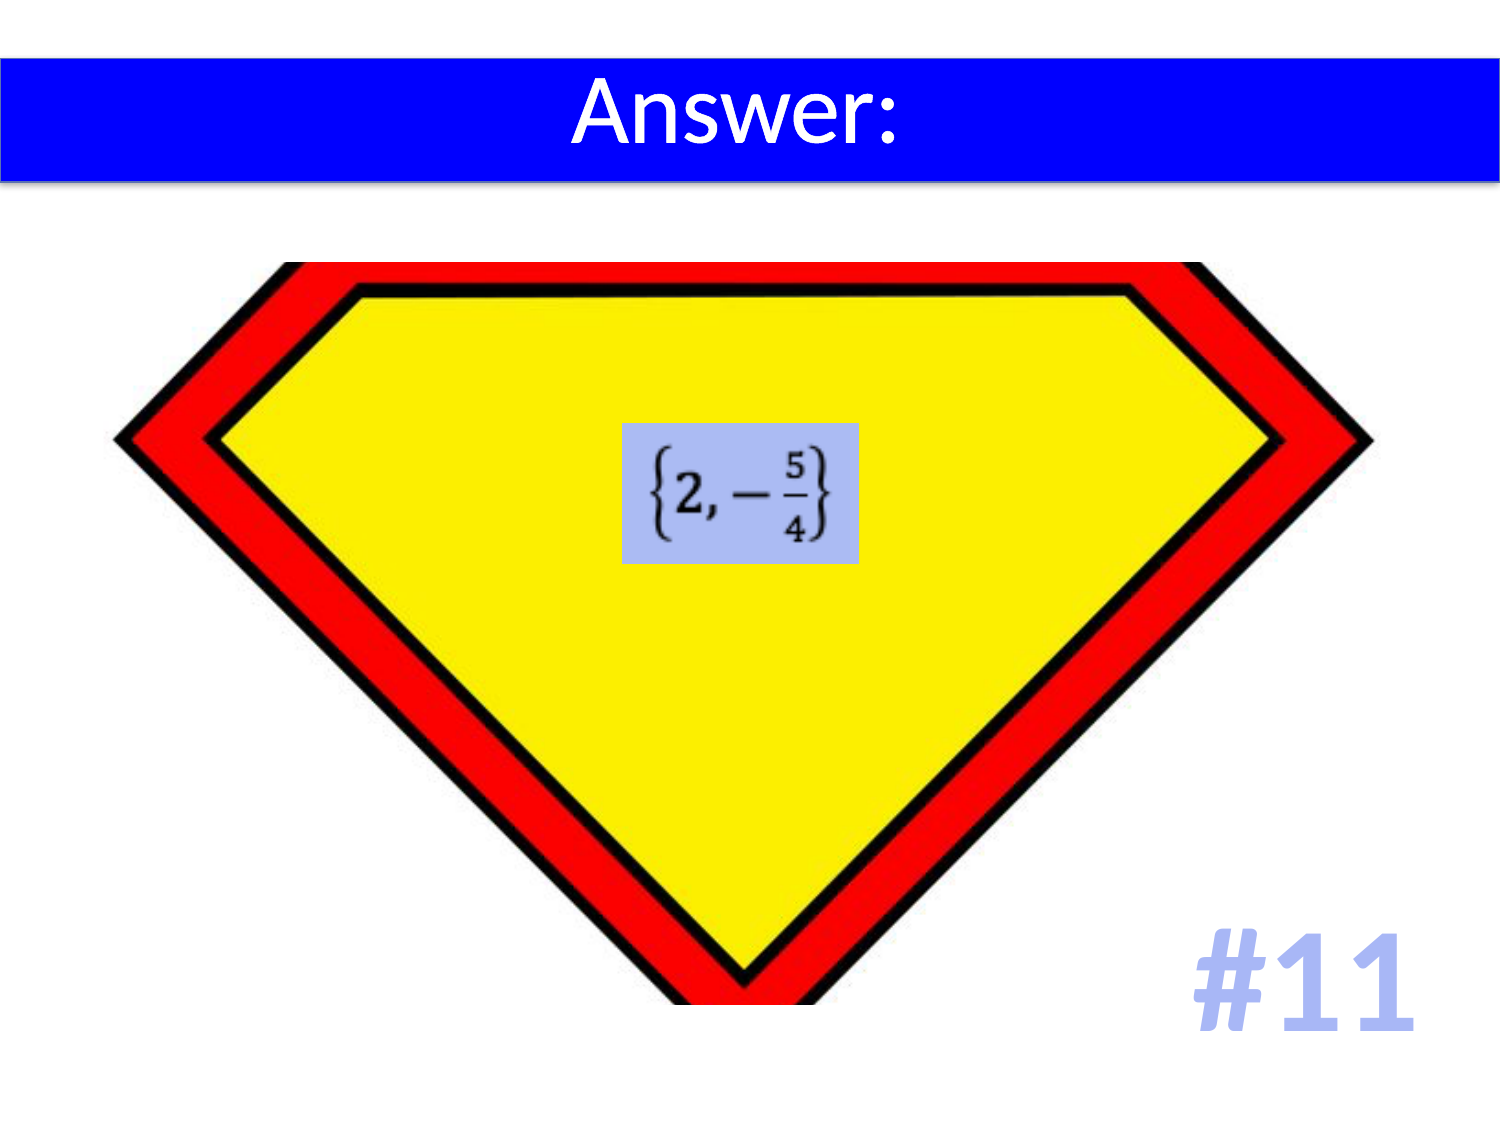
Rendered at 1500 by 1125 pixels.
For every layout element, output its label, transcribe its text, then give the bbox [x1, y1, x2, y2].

text_box [0, 58, 1500, 183]
text_box Answer: [280, 35, 1193, 170]
text_box #11 [1177, 874, 1465, 1070]
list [74, 262, 1426, 1006]
picture [622, 423, 859, 565]
